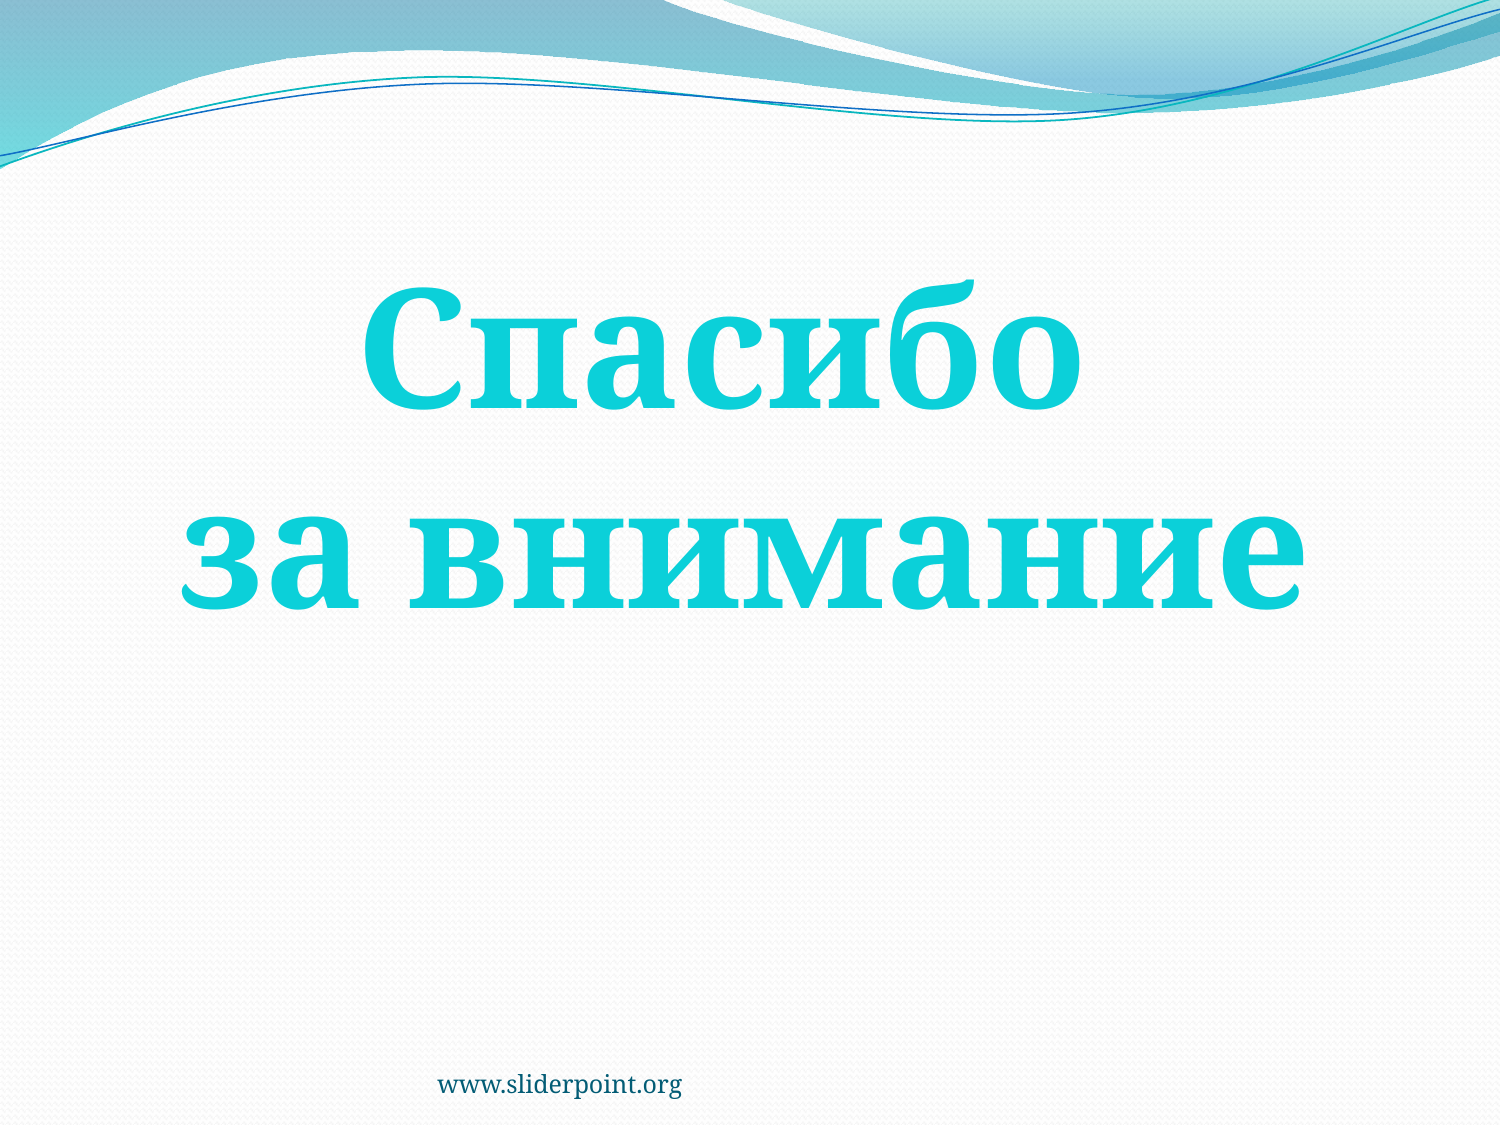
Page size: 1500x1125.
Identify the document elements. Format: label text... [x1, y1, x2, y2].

text_box Спасибо за внимание [35, 234, 1454, 650]
footer www.sliderpoint.org [437, 1042, 988, 1103]
